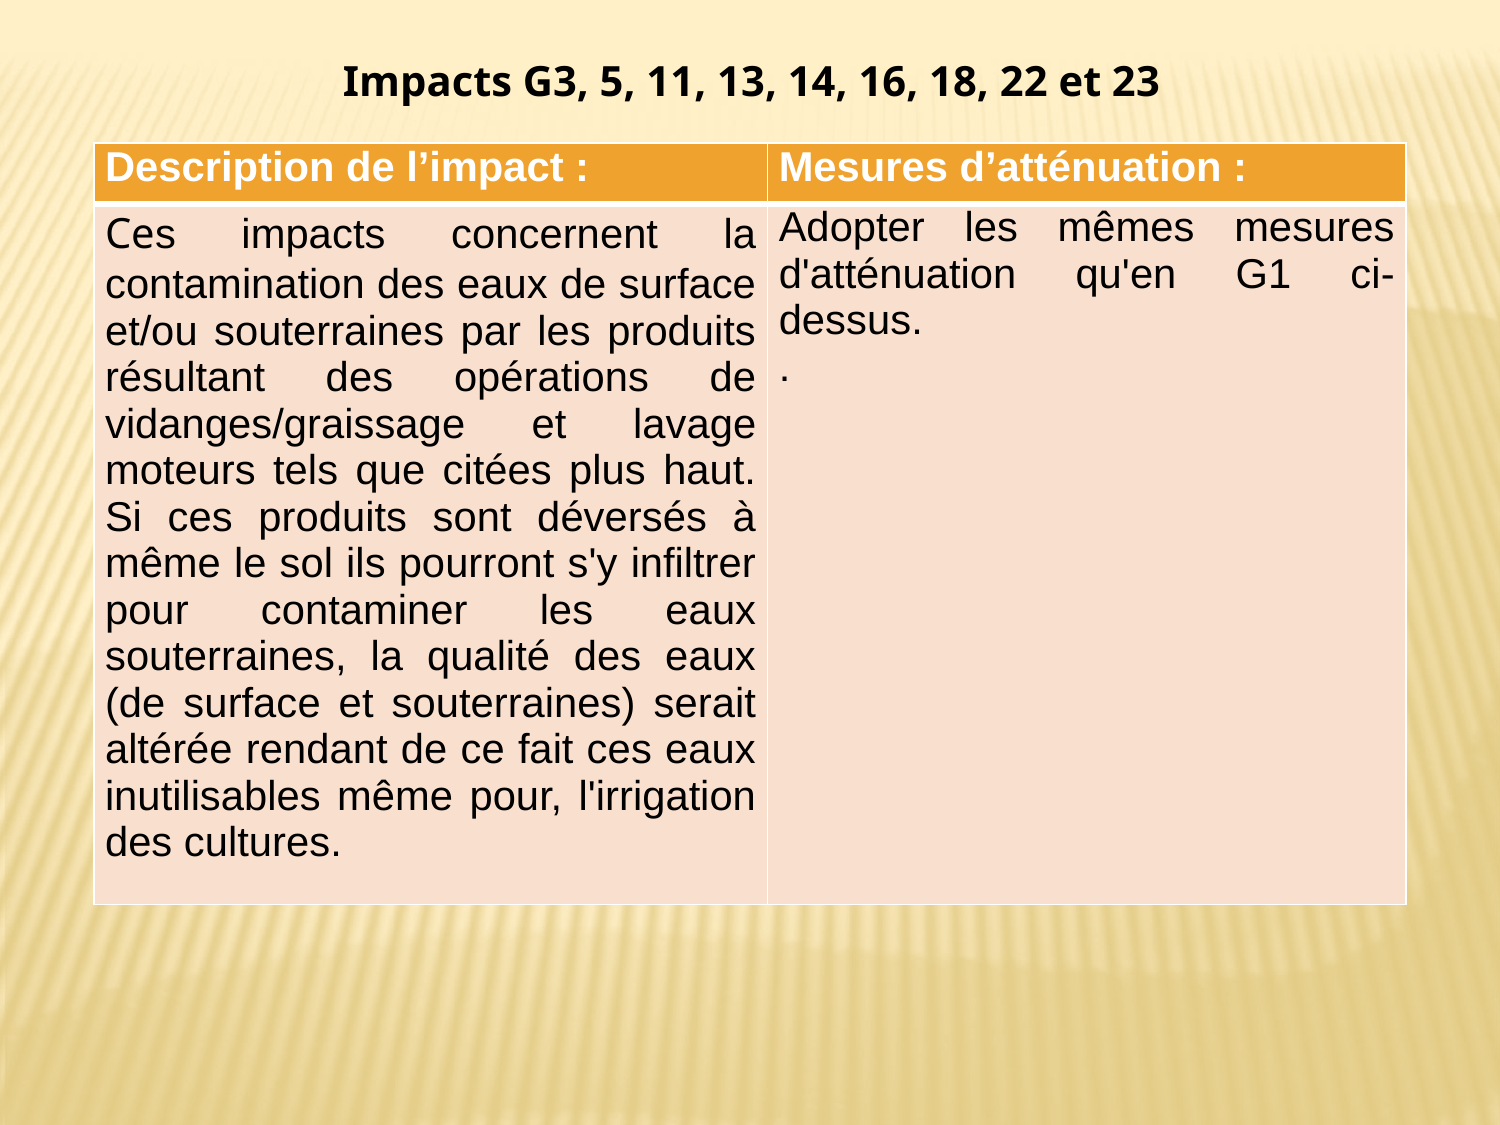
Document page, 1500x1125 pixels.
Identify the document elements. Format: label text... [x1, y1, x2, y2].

table_header Description de l’impact : [95, 144, 767, 201]
table_header Mesures d’atténuation : [768, 144, 1405, 201]
text_box Impacts G3, 5, 11, 13, 14, 16, 18, 22 et 23 [328, 46, 1184, 142]
table_cell Adopter les mêmes mesures d'atténuation qu'en G1 ci-dessus. . [768, 207, 1405, 904]
table_cell Ces impacts concernent la contamination des eaux de surface et/ou souterraines par les produits résultant des opérations de vidanges/graissage et lavage moteurs tels que citées plus haut. Si ces produits sont déversés à même le sol ils pourront s'y infiltrer pour contaminer les eaux souterraines, la qualité des eaux (de surface et souterraines) serait altérée rendant de ce fait ces eaux inutilisables même pour, l'irrigation des cultures. [95, 207, 767, 904]
